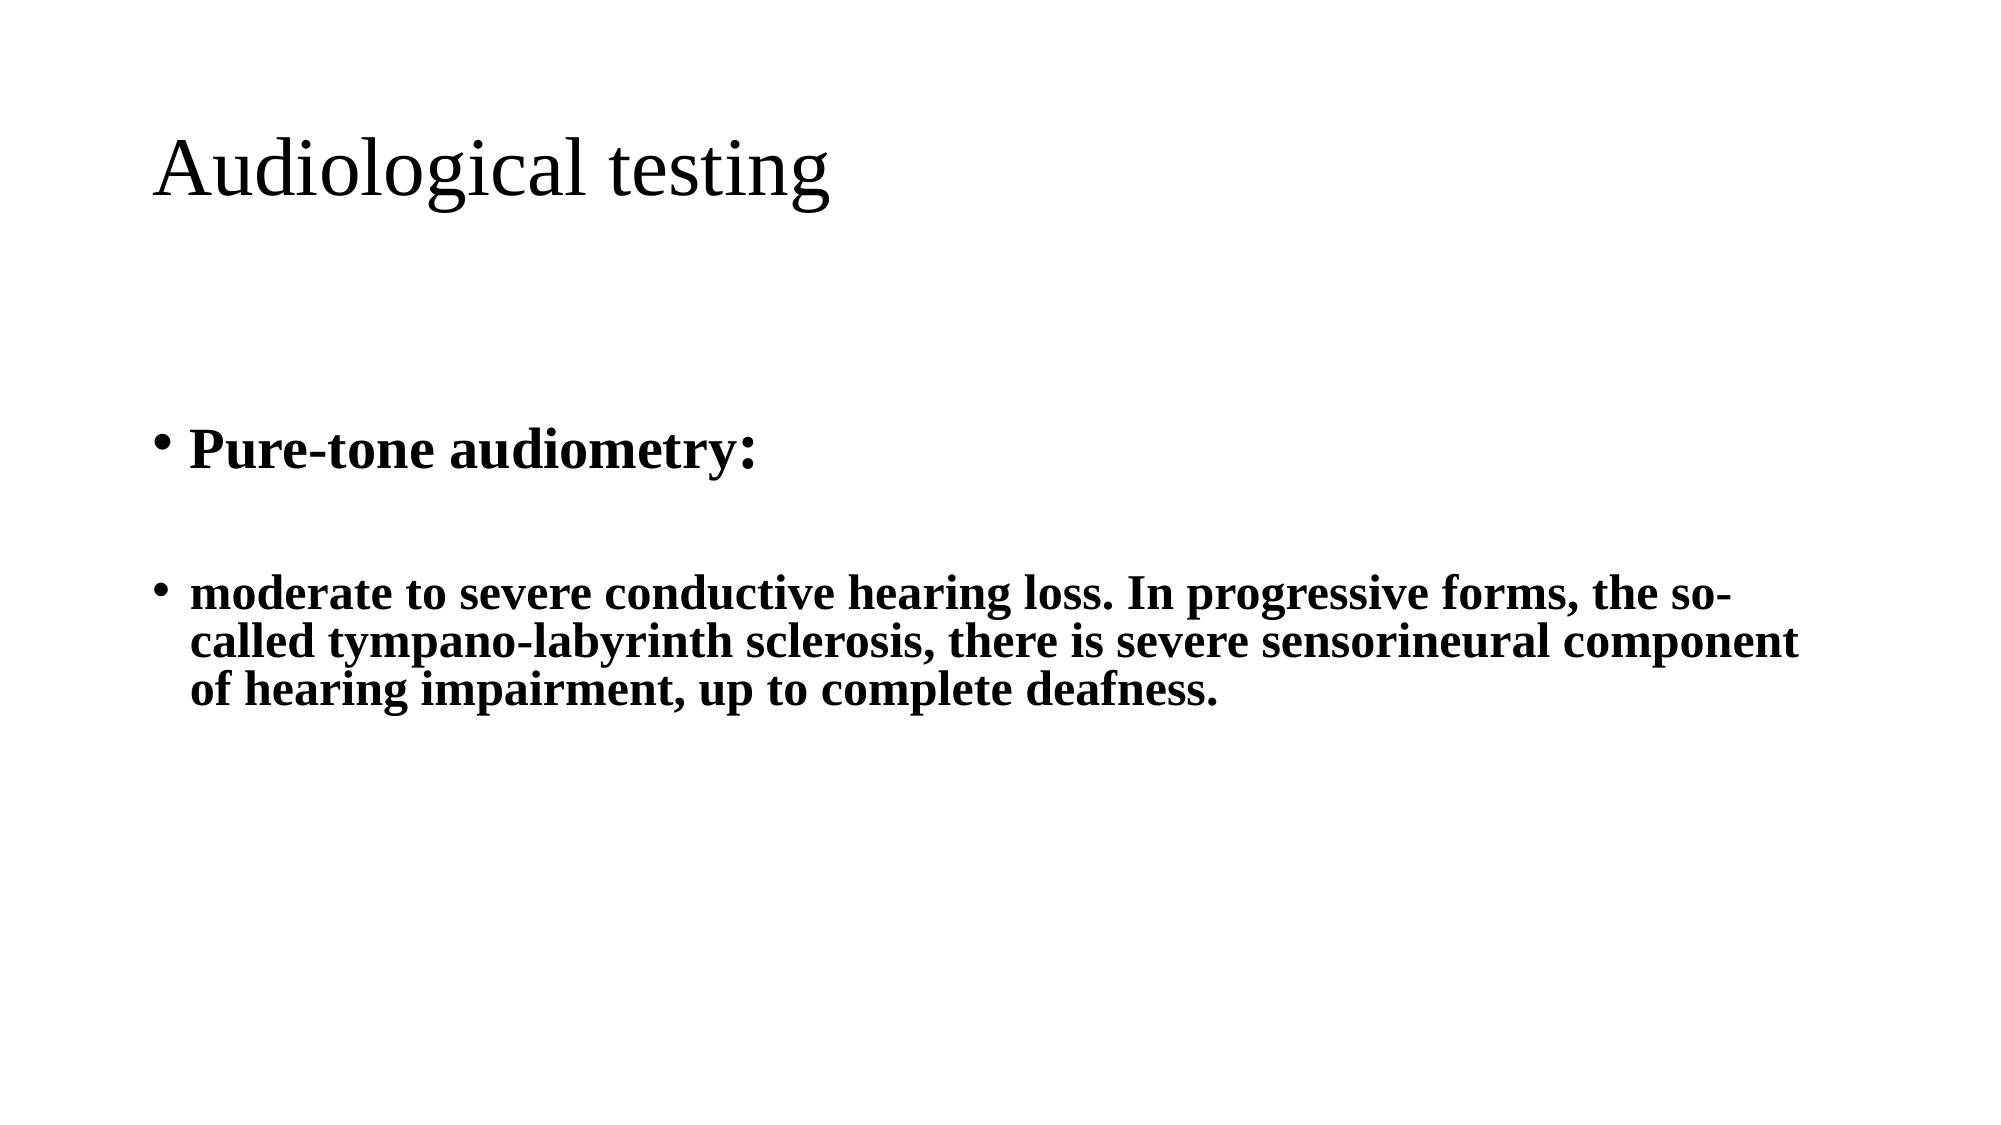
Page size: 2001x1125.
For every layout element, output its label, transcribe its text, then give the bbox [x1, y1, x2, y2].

list Pure-tone audiometry: moderate to severe conductive hearing loss. In progressive forms, the so-called tympano-labyrinth sclerosis, there is severe sensorineural component of hearing impairment, up to complete deafness. [137, 299, 1863, 1014]
title Audiological testing [137, 59, 1863, 278]
